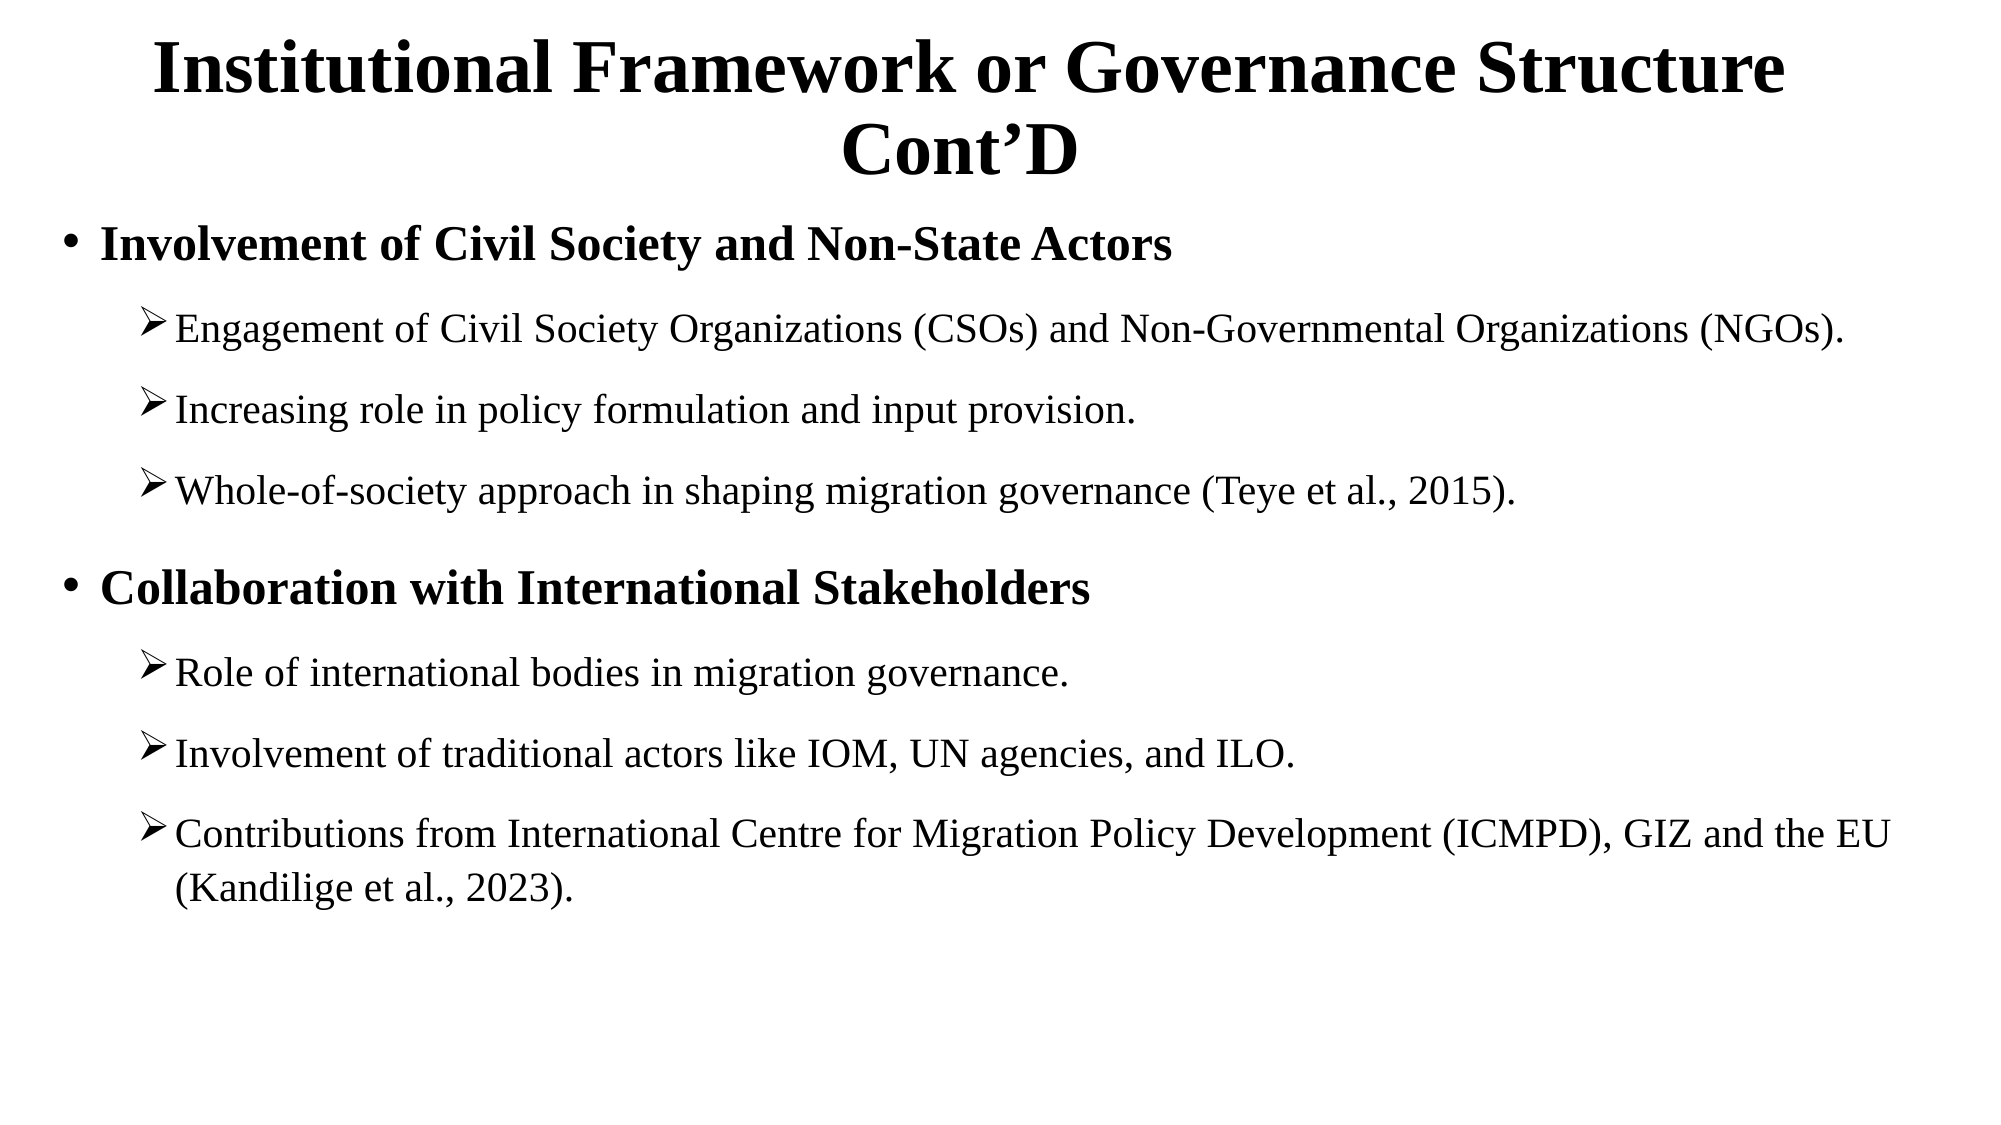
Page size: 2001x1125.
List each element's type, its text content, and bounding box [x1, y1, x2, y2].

list Involvement of Civil Society and Non-State Actors Engagement of Civil Society Organizations (CSOs) and Non-Governmental Organizations (NGOs). Increasing role in policy formulation and input provision. Whole-of-society approach in shaping migration governance (Teye et al., 2015). Collaboration with International Stakeholders Role of international bodies in migration governance. Involvement of traditional actors like IOM, UN agencies, and ILO. Contributions from International Centre for Migration Policy Development (ICMPD), GIZ and the EU (Kandilige et al., 2023). [47, 198, 1978, 1107]
title Institutional Framework or Governance Structure Cont’D [58, 18, 1863, 198]
